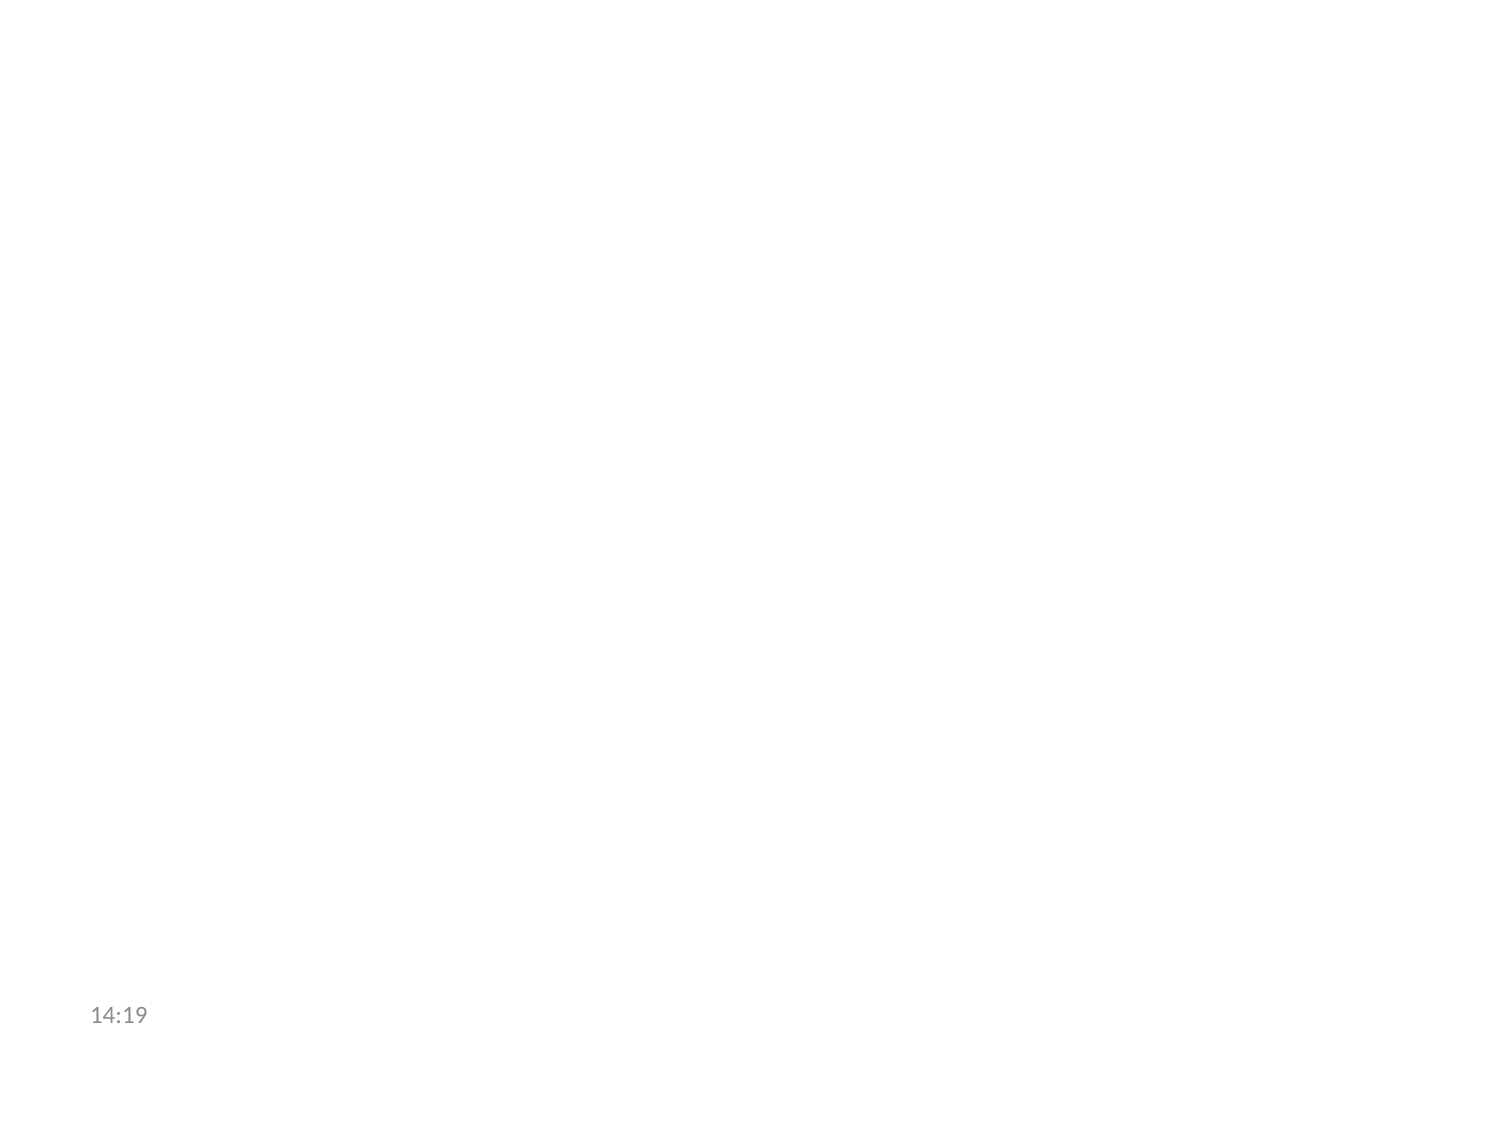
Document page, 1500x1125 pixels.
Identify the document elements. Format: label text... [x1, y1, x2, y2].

text_box 15:35 [75, 983, 425, 1044]
